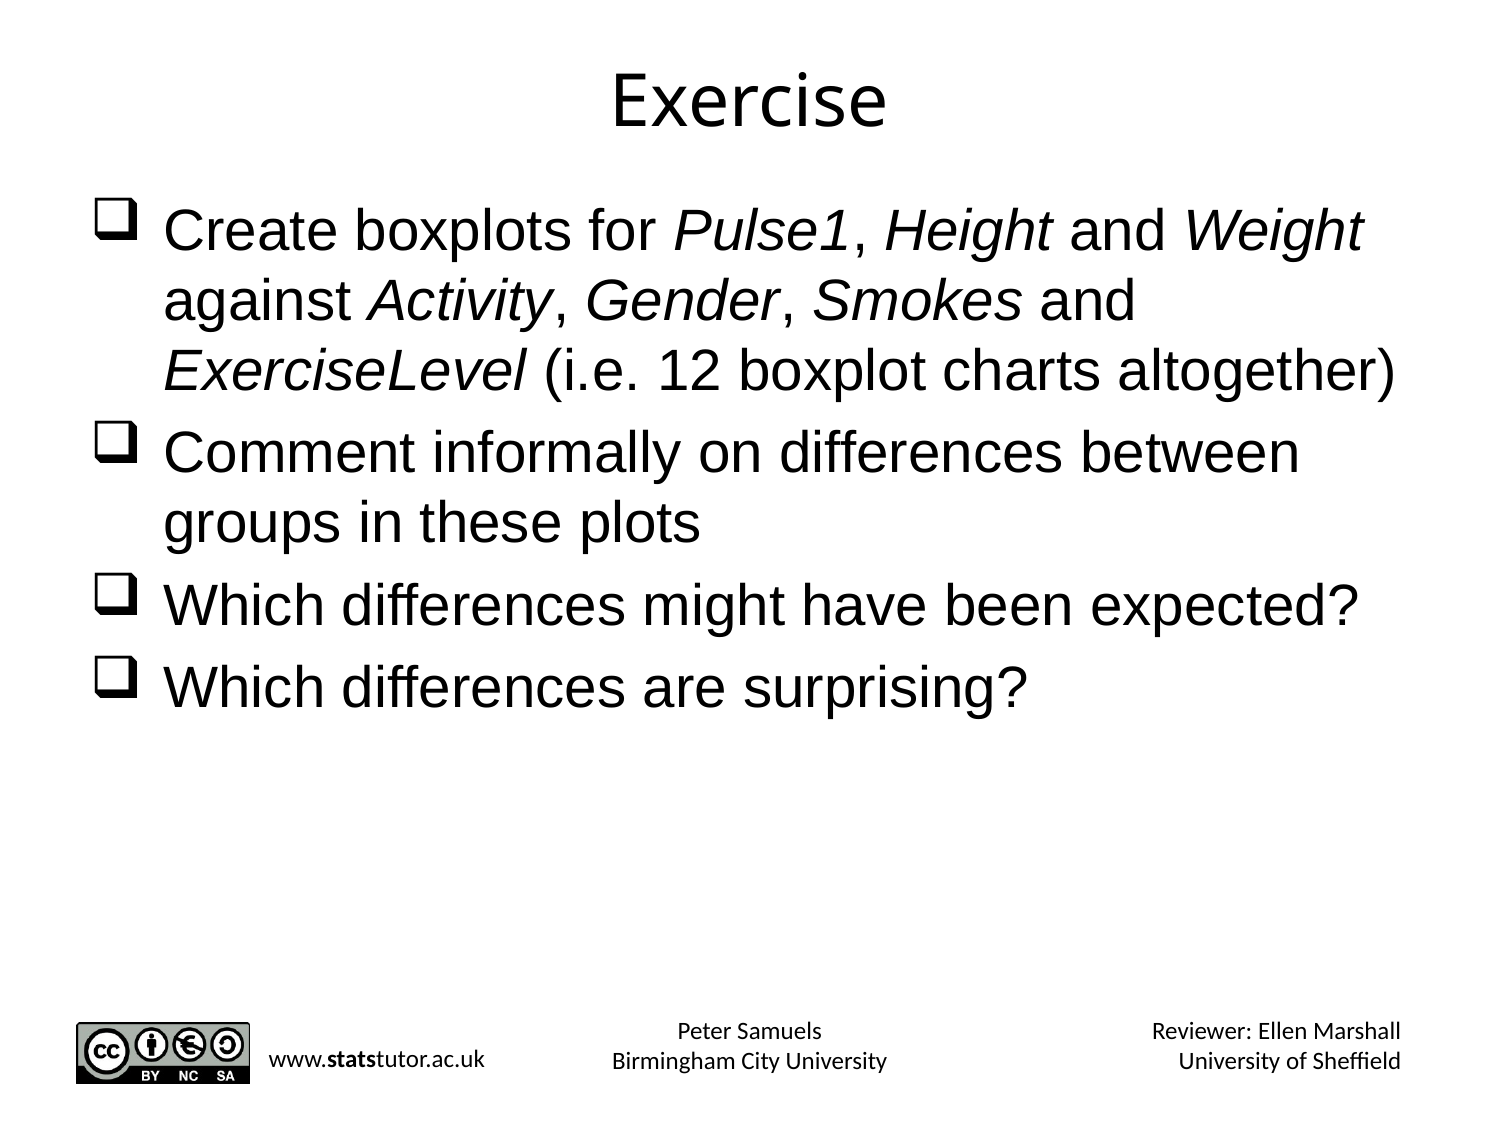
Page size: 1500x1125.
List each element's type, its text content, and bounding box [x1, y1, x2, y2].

text_box www.statstutor.ac.uk [254, 1035, 561, 1080]
picture [76, 1022, 251, 1084]
title Exercise [75, 45, 1425, 149]
list Create boxplots for Pulse1, Height and Weight against Activity, Gender, Smokes and ExerciseLevel (i.e. 12 boxplot charts altogether) Comment informally on differences between groups in these plots Which differences might have been expected? Which differences are surprising? [75, 184, 1425, 941]
text_box Reviewer: Ellen Marshall University of Sheffield [1038, 1007, 1417, 1083]
text_box Peter Samuels Birmingham City University [549, 1007, 951, 1083]
